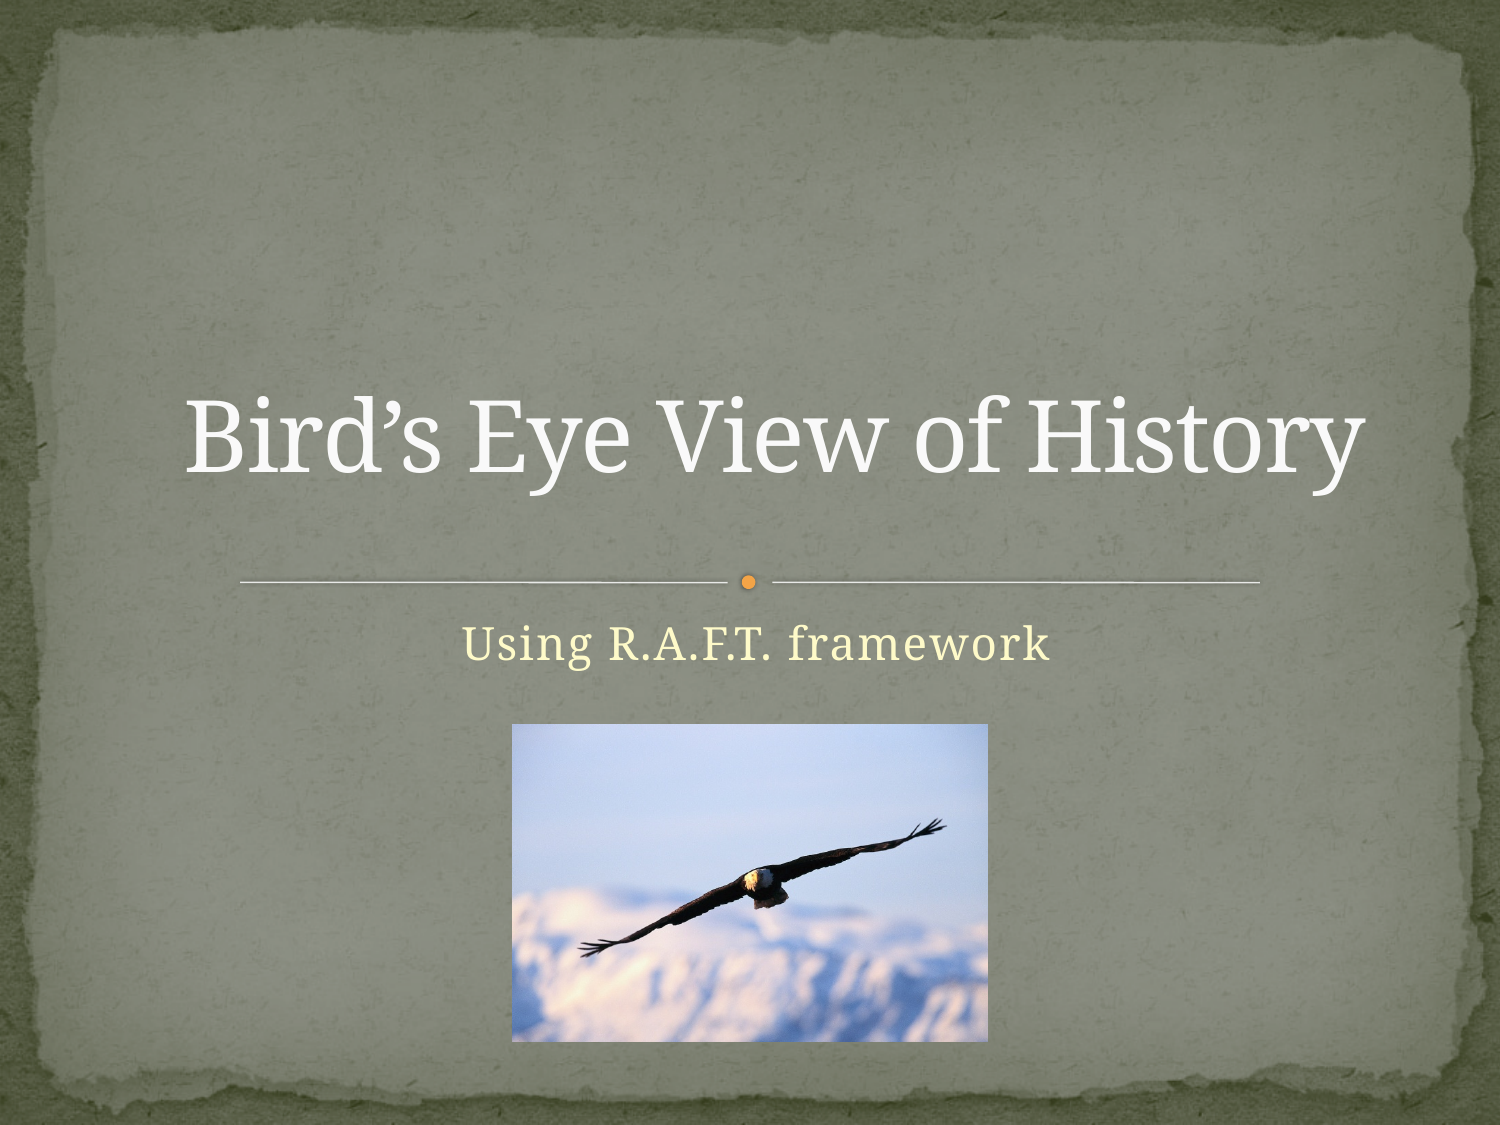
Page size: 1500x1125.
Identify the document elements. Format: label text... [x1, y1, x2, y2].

subtitle Using R.A.F.T. framework [75, 606, 1438, 795]
title Bird’s Eye View of History [99, 337, 1450, 500]
picture [512, 724, 988, 1042]
